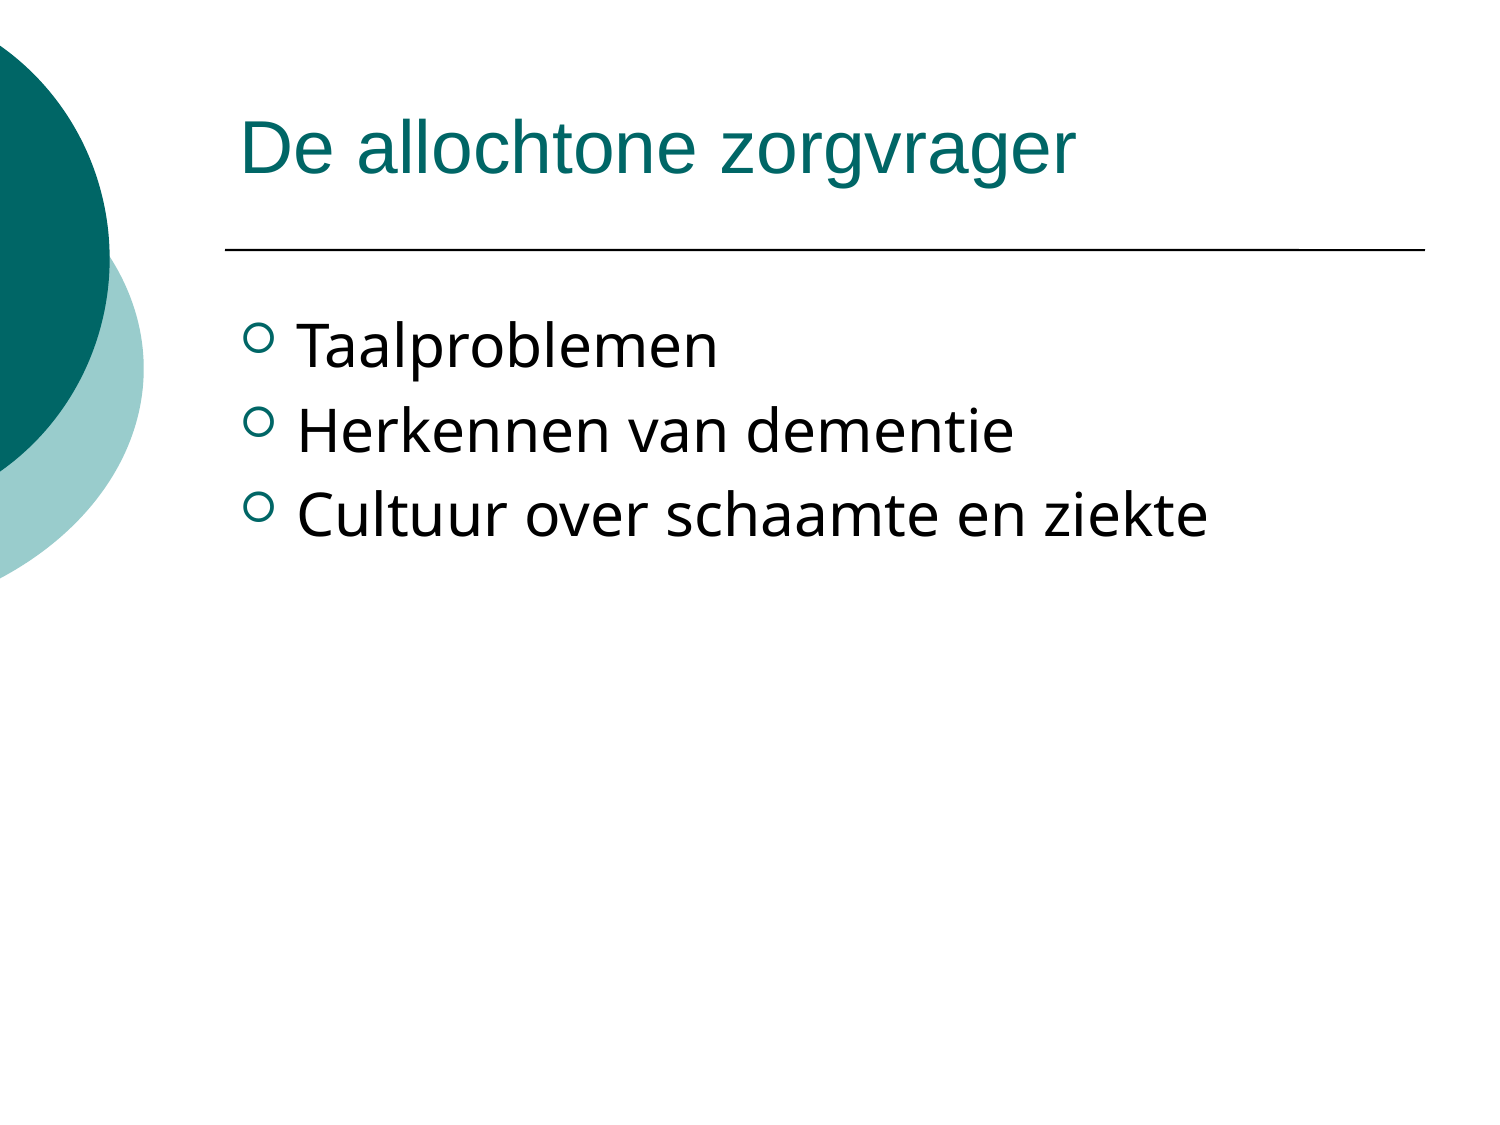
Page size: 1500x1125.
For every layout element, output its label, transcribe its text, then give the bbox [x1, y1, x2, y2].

title De allochtone zorgvrager [224, 49, 1425, 238]
list Taalproblemen Herkennen van dementie Cultuur over schaamte en ziekte [224, 299, 1425, 975]
